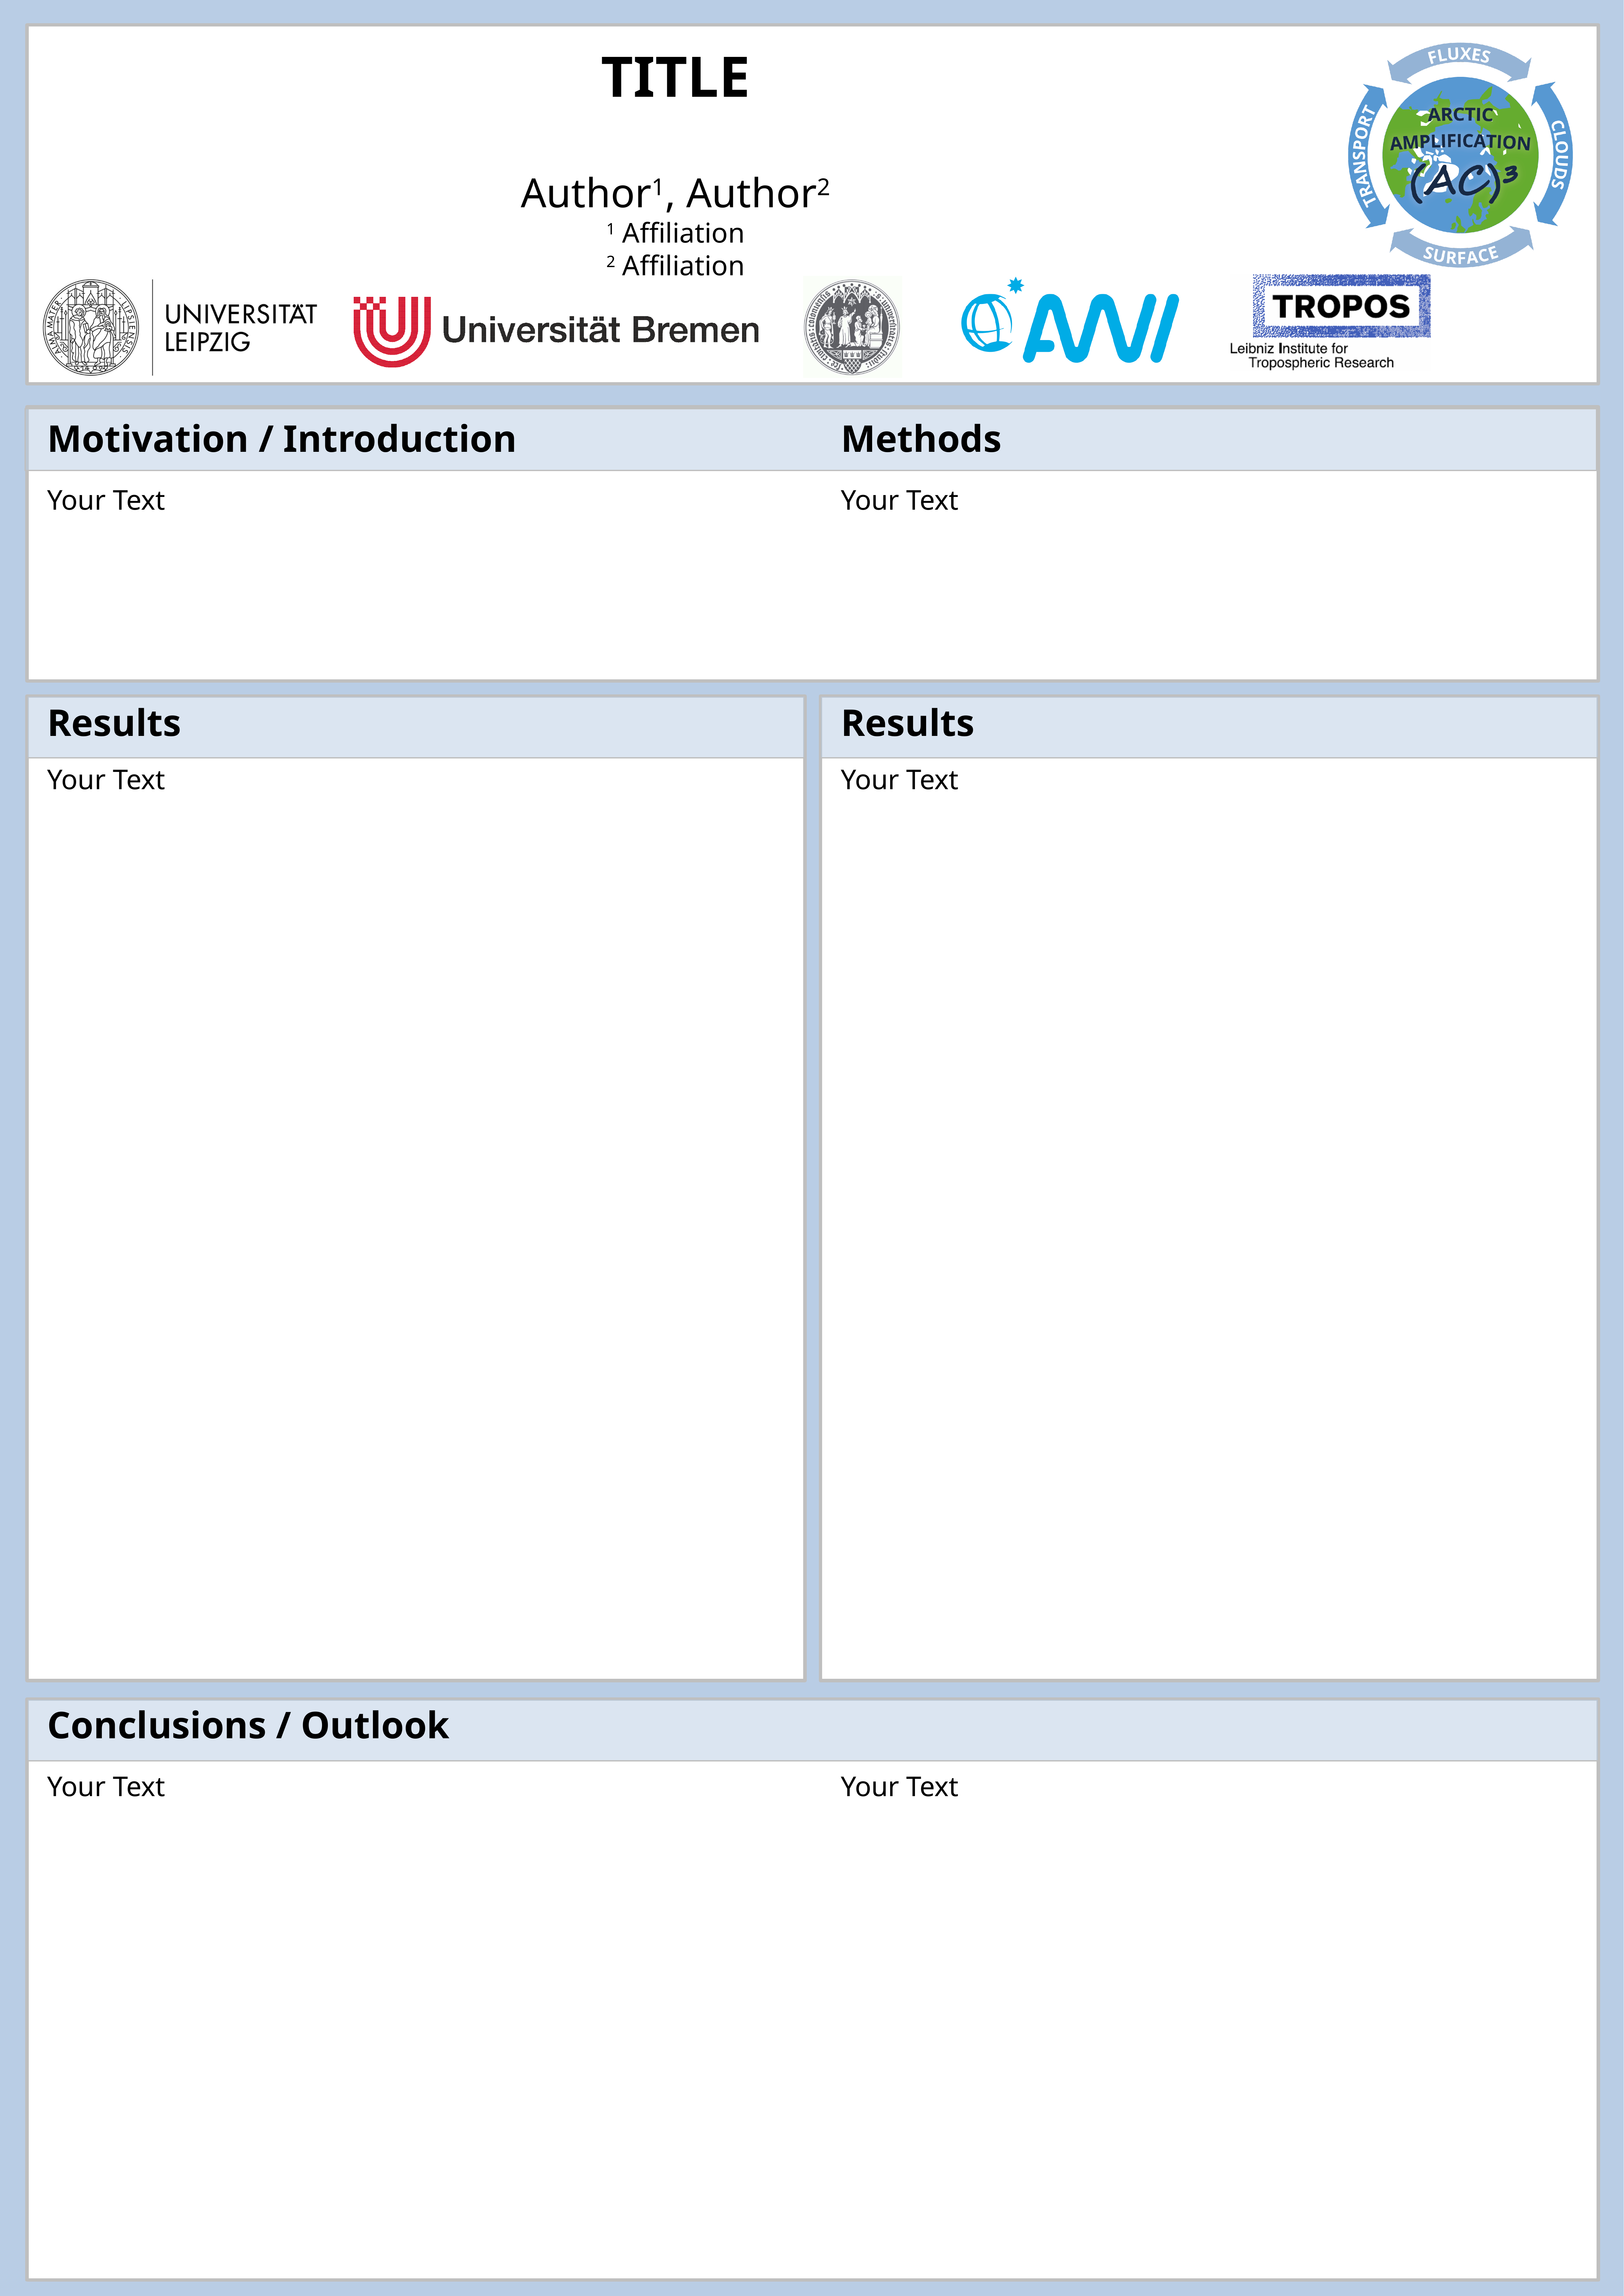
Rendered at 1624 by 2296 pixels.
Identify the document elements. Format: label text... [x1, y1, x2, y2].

text_box [26, 758, 806, 1681]
picture [1230, 35, 1581, 376]
text_box Your Text [42, 1766, 776, 1804]
text_box [26, 406, 1599, 682]
text_box Conclusions / Outlook [42, 1699, 776, 1748]
text_box Results [42, 697, 776, 746]
picture [39, 276, 322, 380]
text_box Your Text [836, 759, 1570, 797]
text_box TITLE [39, 39, 1313, 165]
text_box Your Text [836, 480, 1570, 518]
text_box [820, 695, 1599, 758]
text_box Author1, Author2 1 Affiliation 2 Affiliation [39, 165, 1313, 283]
picture [803, 275, 902, 378]
picture [948, 265, 1196, 376]
text_box [26, 1761, 1599, 2281]
text_box Your Text [836, 1766, 1570, 1804]
text_box Methods [836, 413, 1570, 462]
text_box Your Text [42, 480, 776, 518]
text_box [26, 24, 1599, 384]
text_box [26, 1698, 1599, 1761]
text_box [26, 695, 806, 758]
text_box Motivation / Introduction [42, 413, 776, 462]
text_box Your Text [42, 759, 776, 797]
text_box [25, 408, 1597, 471]
picture [353, 297, 758, 367]
text_box [820, 758, 1599, 1681]
text_box Results [836, 697, 1570, 746]
